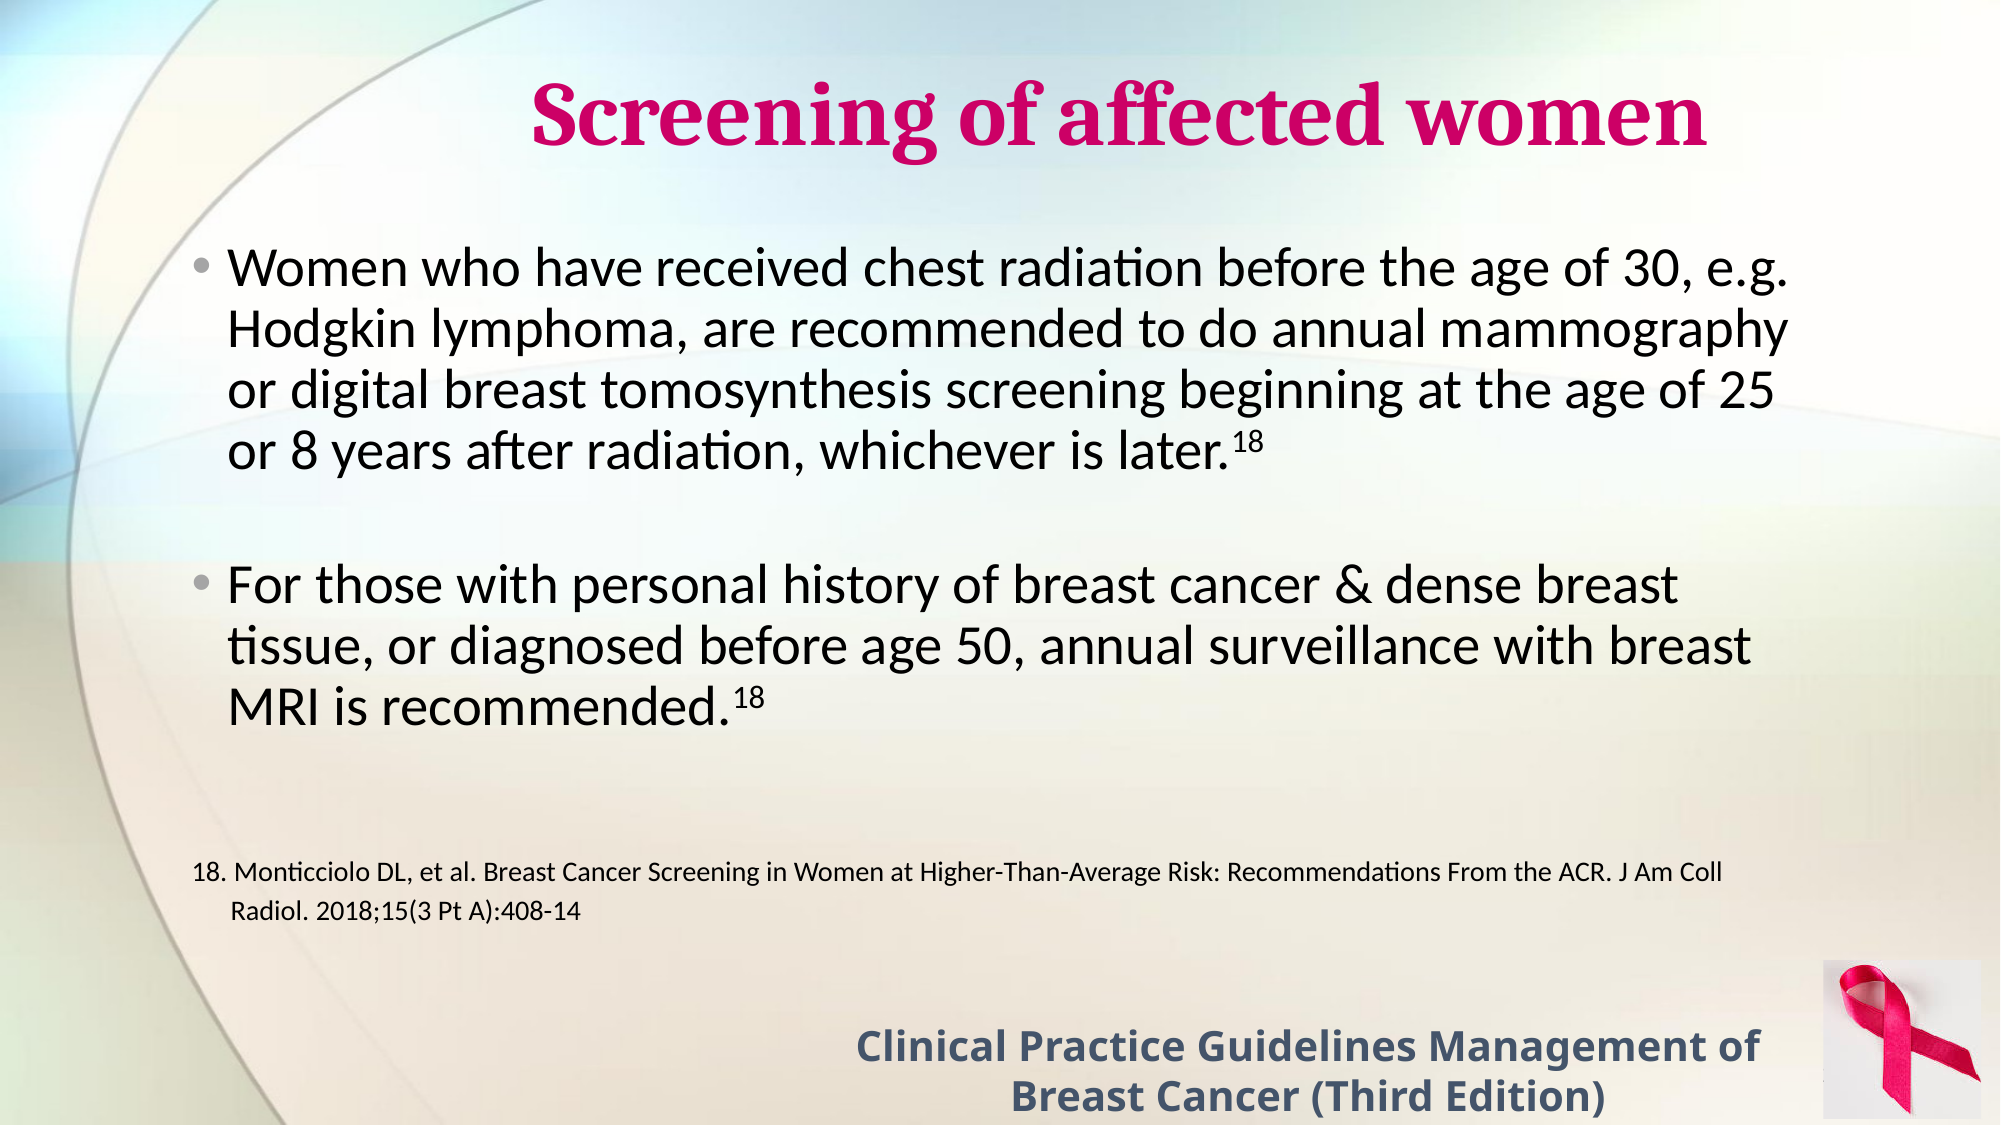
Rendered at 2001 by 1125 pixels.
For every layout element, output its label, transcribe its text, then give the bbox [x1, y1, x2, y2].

slide_number 23 [1325, 1042, 1813, 1103]
text_box Clinical Practice Guidelines Management of Breast Cancer (Third Edition) [792, 1011, 1824, 1125]
list Women who have received chest radiation before the age of 30, e.g. Hodgkin lymphoma, are recommended to do annual mammography or digital breast tomosynthesis screening beginning at the age of 25 or 8 years after radiation, whichever is later.18 For those with personal history of breast cancer & dense breast tissue, or diagnosed before age 50, annual surveillance with breast MRI is recommended.18 18. Monticciolo DL, et al. Breast Cancer Screening in Women at Higher-Than-Average Risk: Recommendations From the ACR. J Am Coll Radiol. 2018;15(3 Pt A):408-14 [176, 230, 1824, 988]
title Screening of affected women [381, 43, 1863, 286]
picture [0, 0, 2001, 1125]
